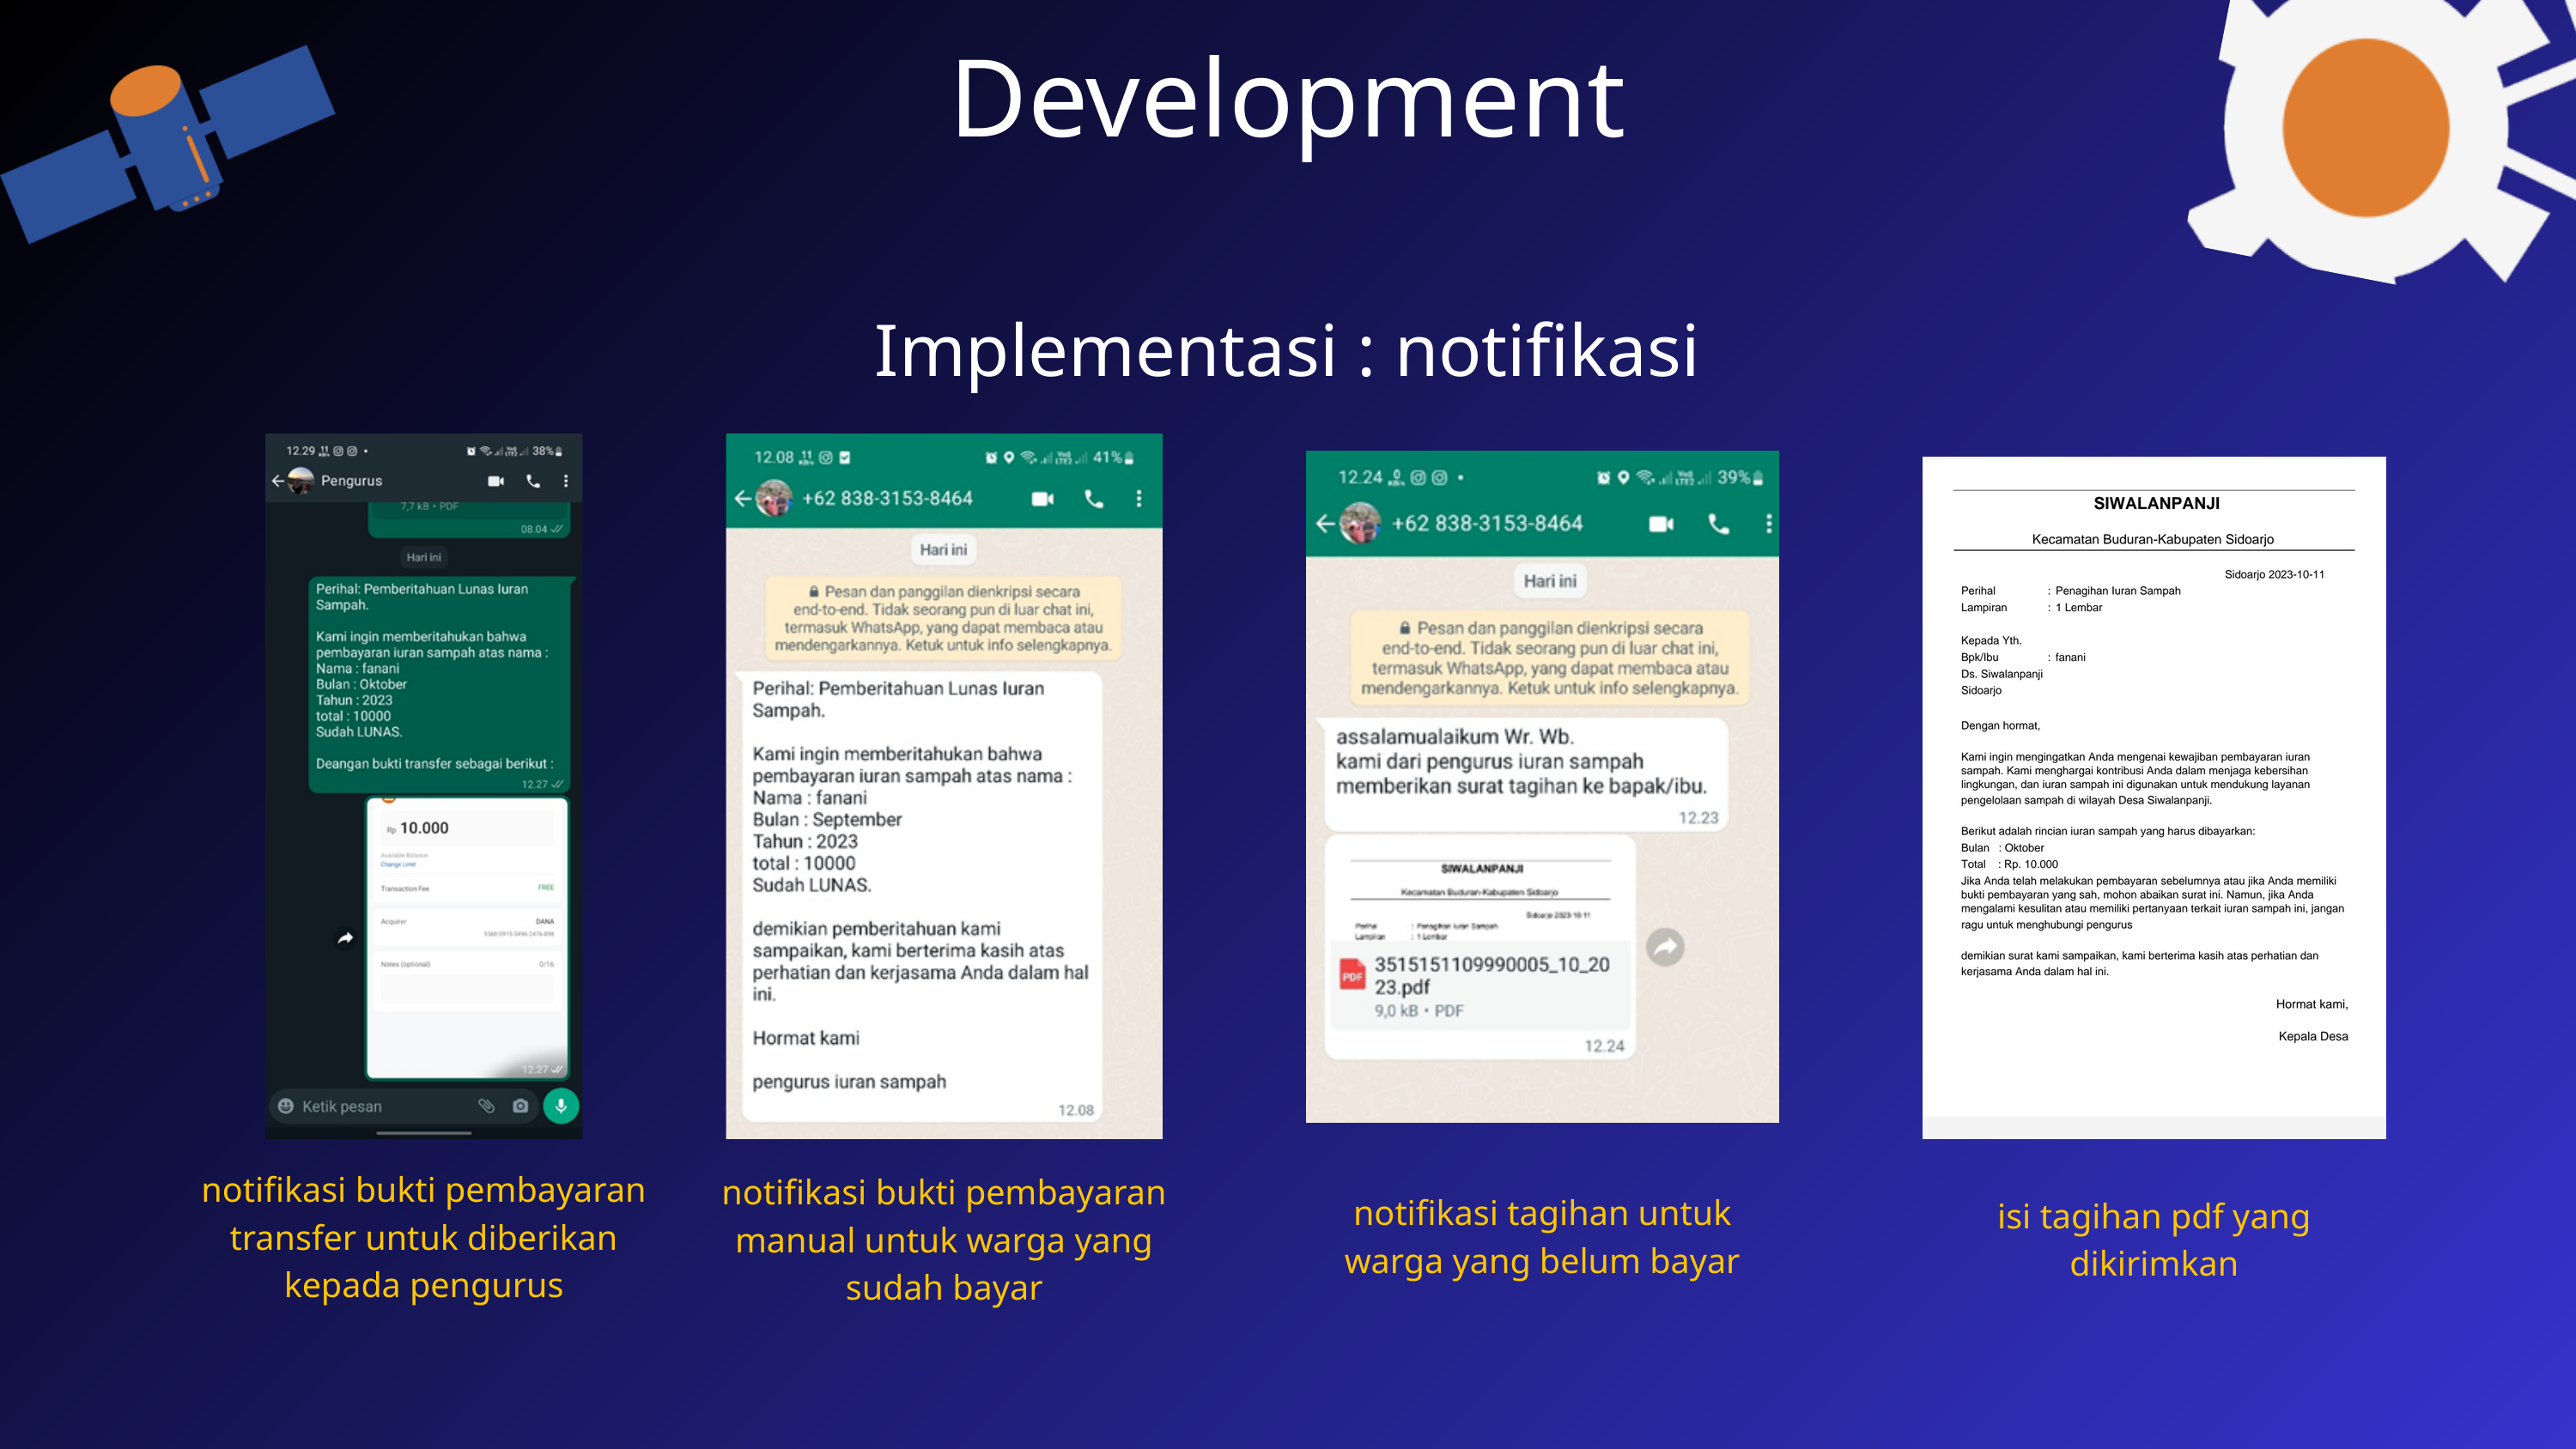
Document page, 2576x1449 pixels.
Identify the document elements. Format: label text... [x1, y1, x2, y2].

text_box notifikasi bukti pembayaran transfer untuk diberikan kepada pengurus [195, 1161, 653, 1305]
text_box [1306, 451, 1779, 1123]
text_box Development [652, 61, 1924, 159]
text_box [1923, 457, 2386, 1140]
text_box notifikasi tagihan untuk warga yang belum bayar [1314, 1185, 1771, 1281]
text_box Implementasi : notifikasi [652, 326, 1924, 391]
text_box notifikasi bukti pembayaran manual untuk warga yang sudah bayar [715, 1164, 1173, 1307]
text_box [2183, 0, 2576, 320]
text_box isi tagihan pdf yang dikirimkan [1925, 1187, 2383, 1283]
text_box [265, 433, 583, 1140]
text_box [726, 433, 1163, 1140]
text_box [0, 45, 336, 245]
